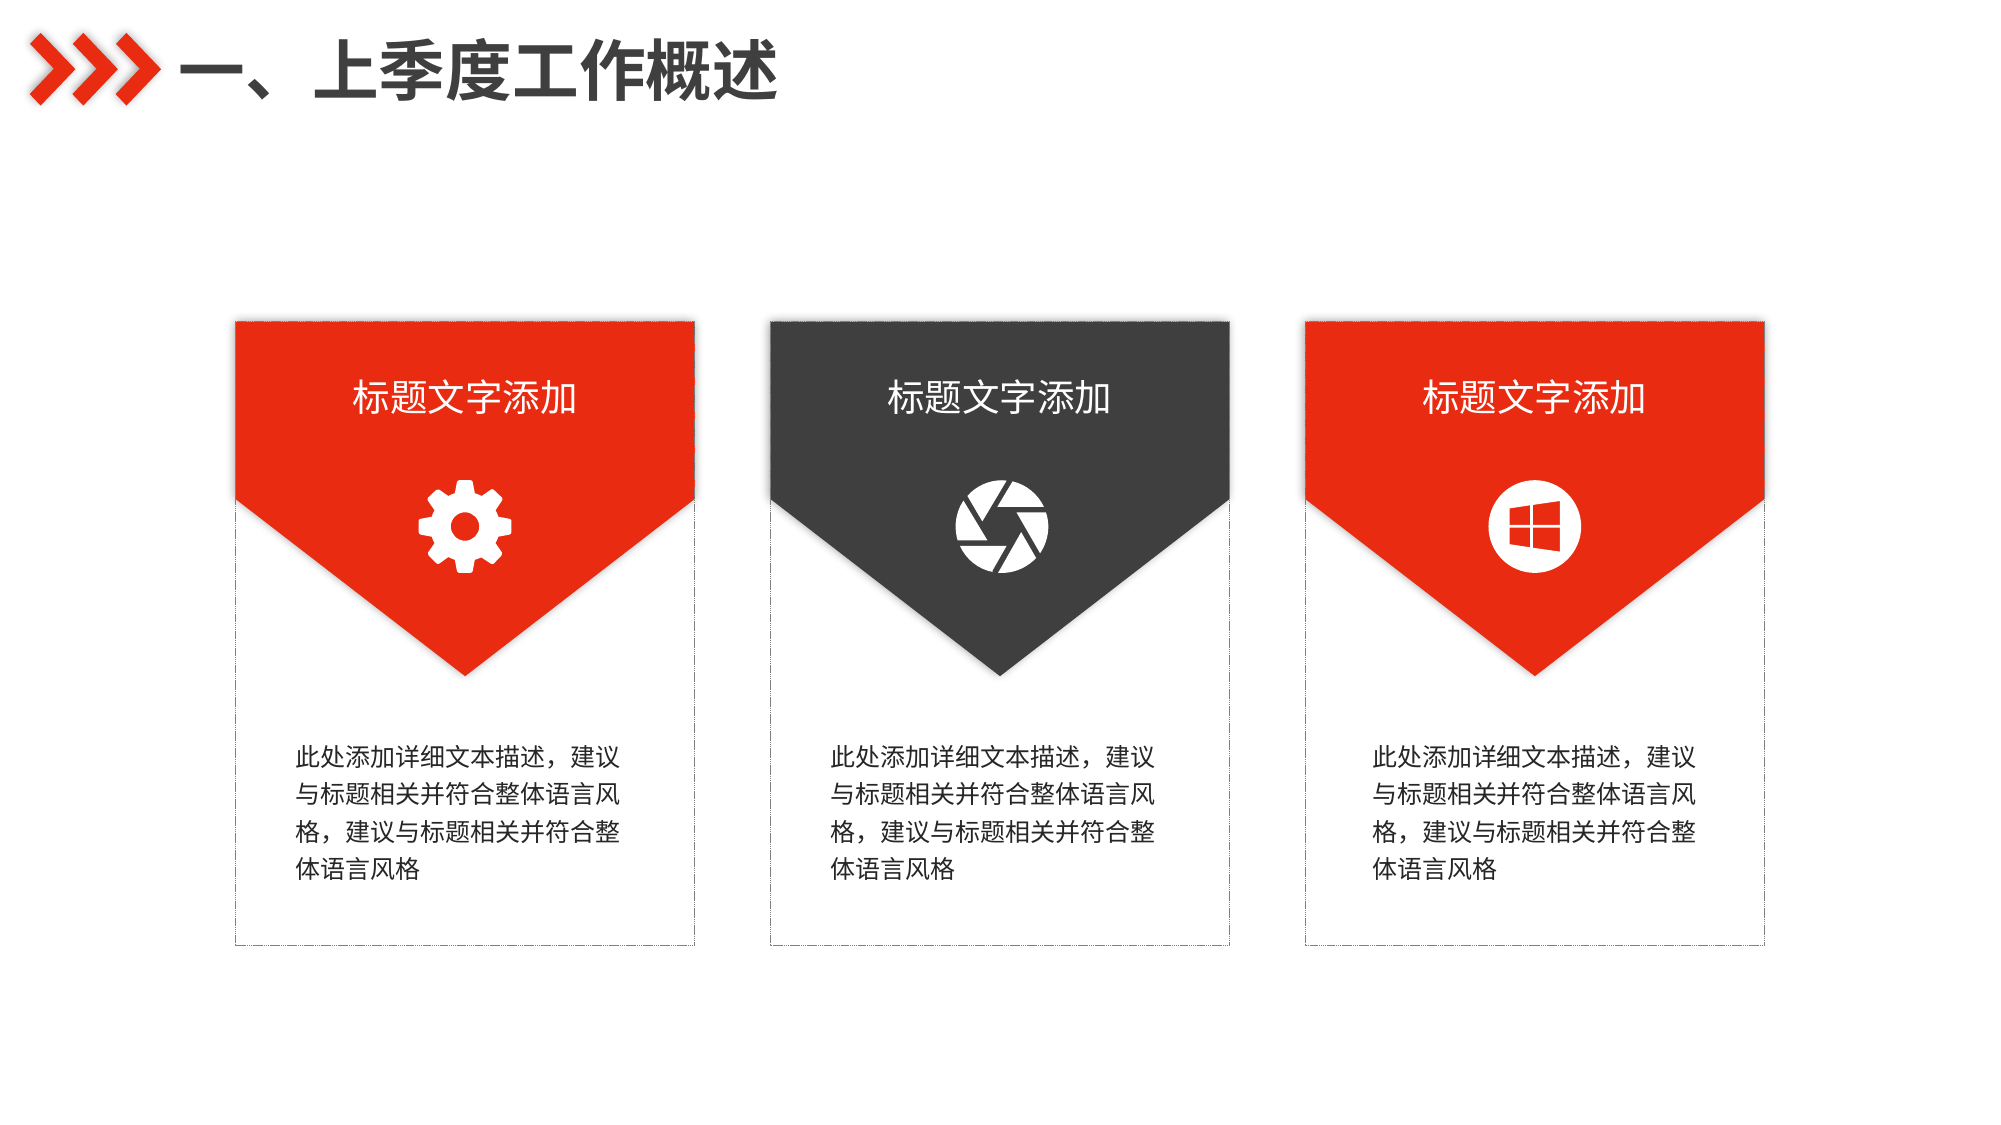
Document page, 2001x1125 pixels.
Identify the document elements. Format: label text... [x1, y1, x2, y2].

text_box [29, 32, 76, 106]
text_box 一、上季度工作概述 [163, 21, 795, 117]
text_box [235, 321, 695, 946]
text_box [1305, 321, 1765, 946]
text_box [770, 321, 1230, 946]
text_box [115, 32, 162, 106]
text_box [72, 32, 118, 106]
